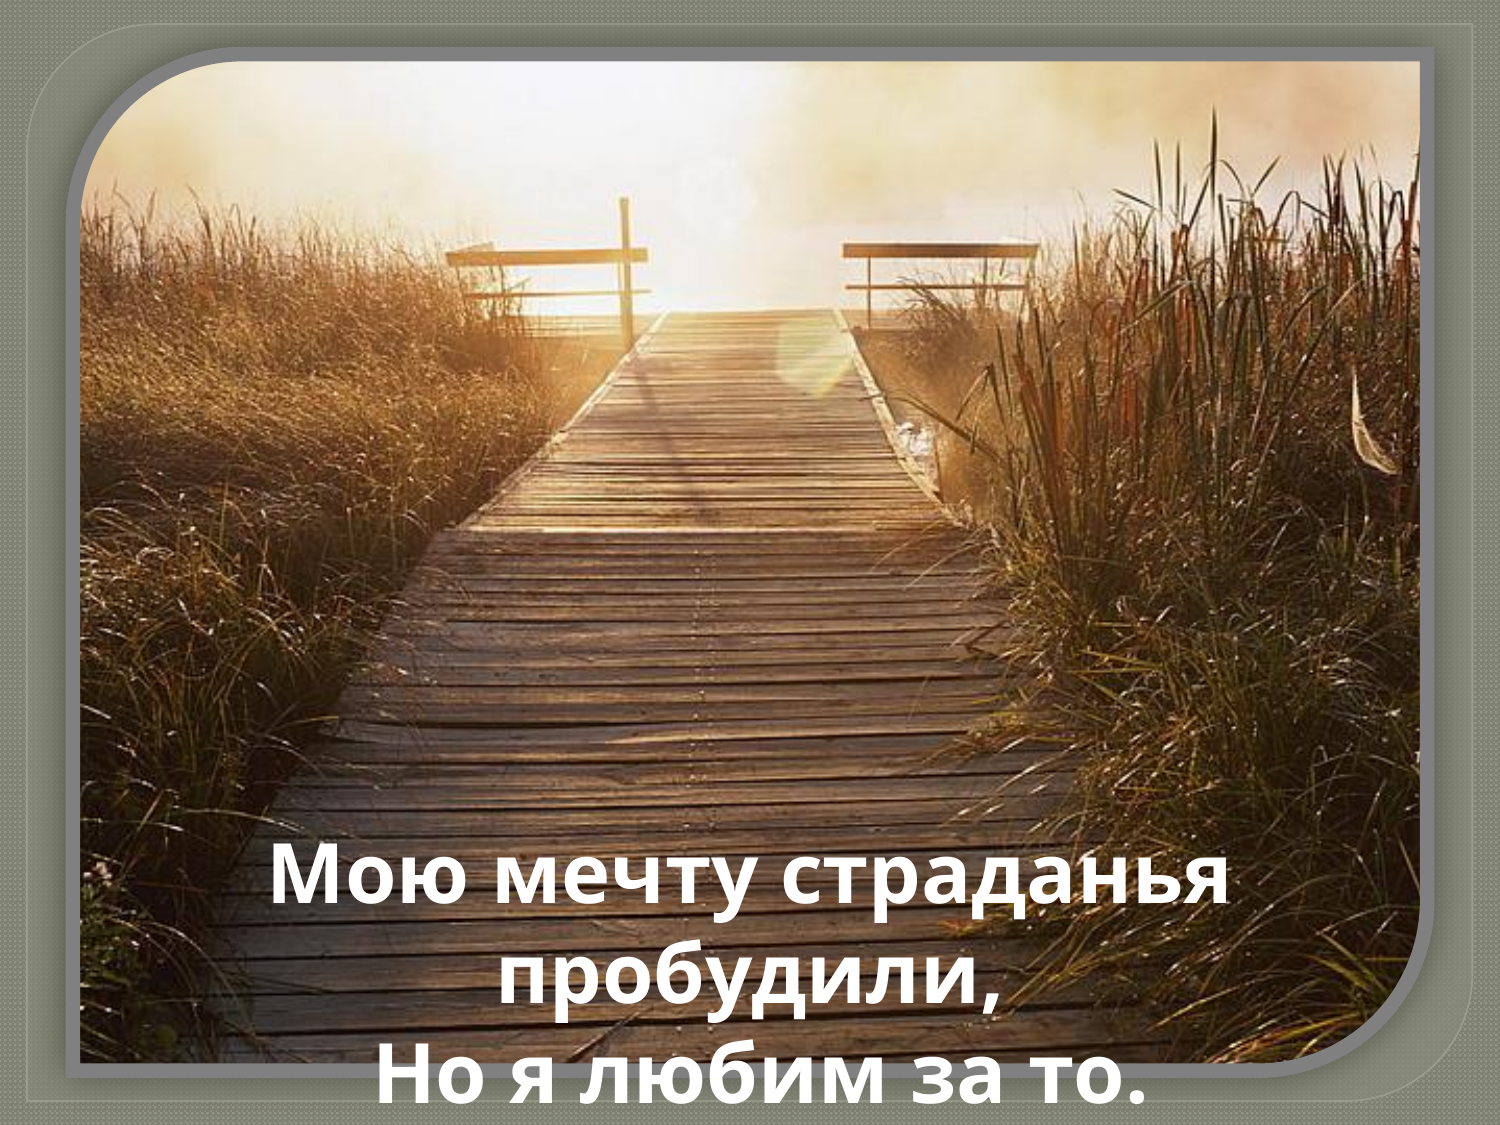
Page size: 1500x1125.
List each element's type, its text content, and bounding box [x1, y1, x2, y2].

text_box Мою мечту страданья пробудили, Но я любим за то. [24, 812, 1475, 1125]
picture [72, 53, 1428, 1071]
